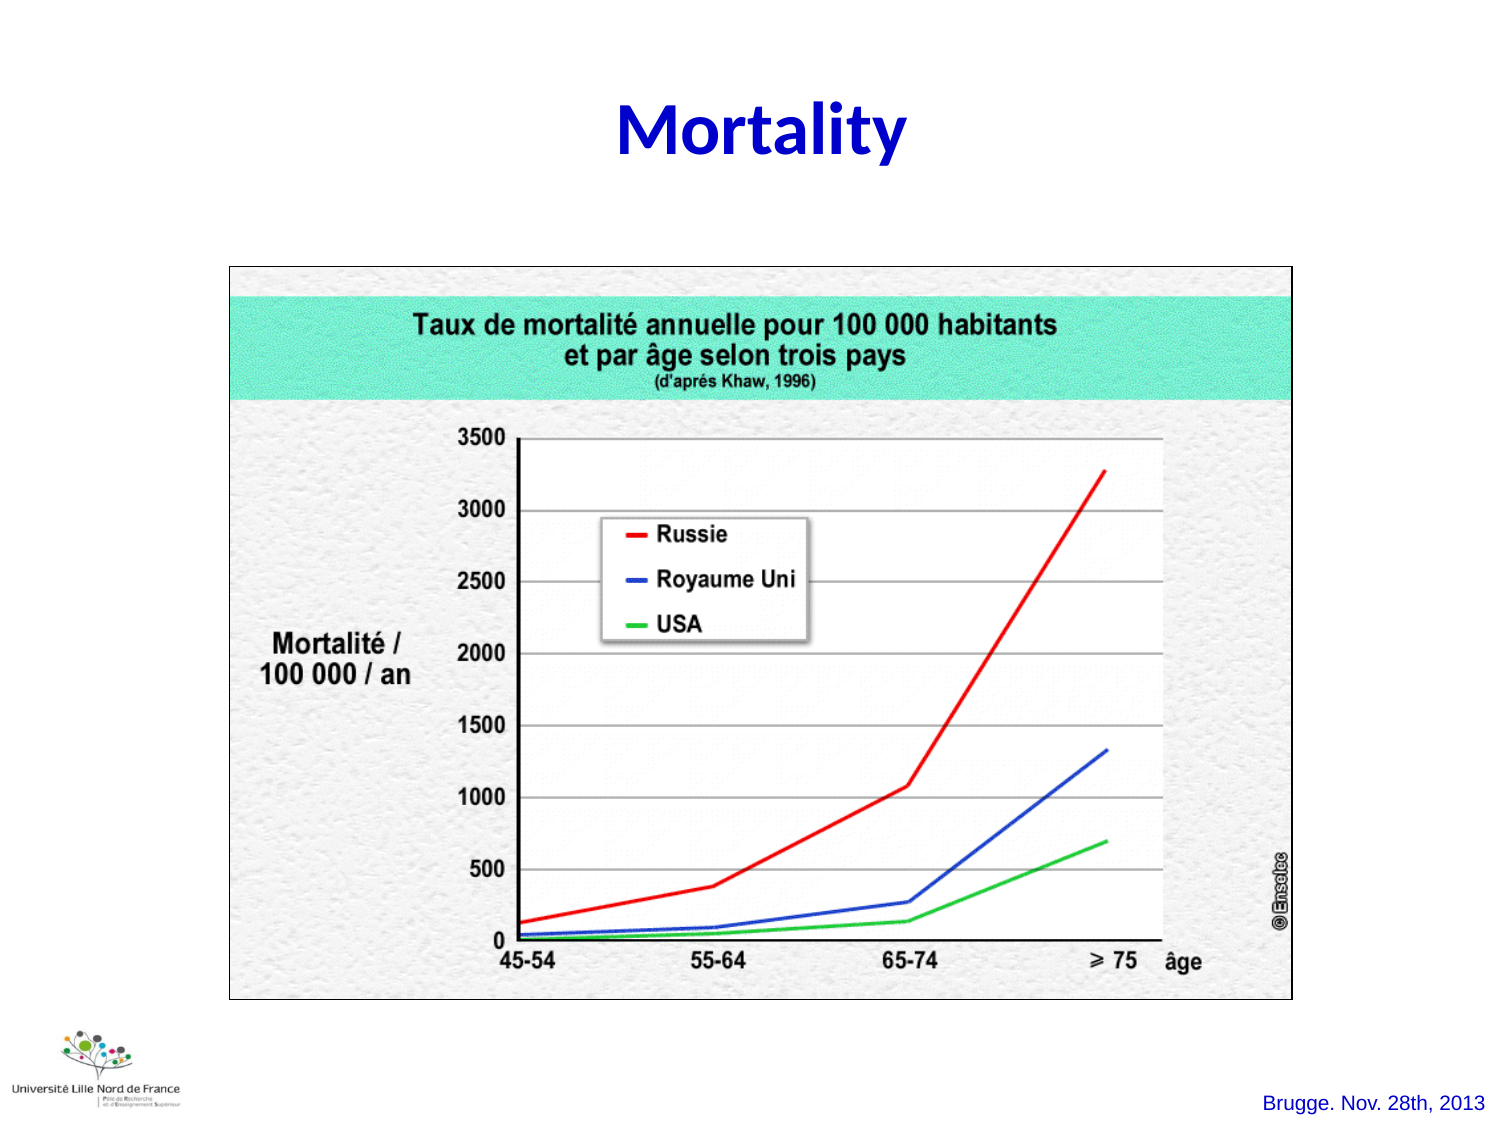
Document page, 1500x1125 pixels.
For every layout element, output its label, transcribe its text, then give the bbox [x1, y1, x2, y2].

title Mortality [194, 30, 1329, 219]
picture [11, 1011, 183, 1123]
picture [229, 266, 1292, 1000]
